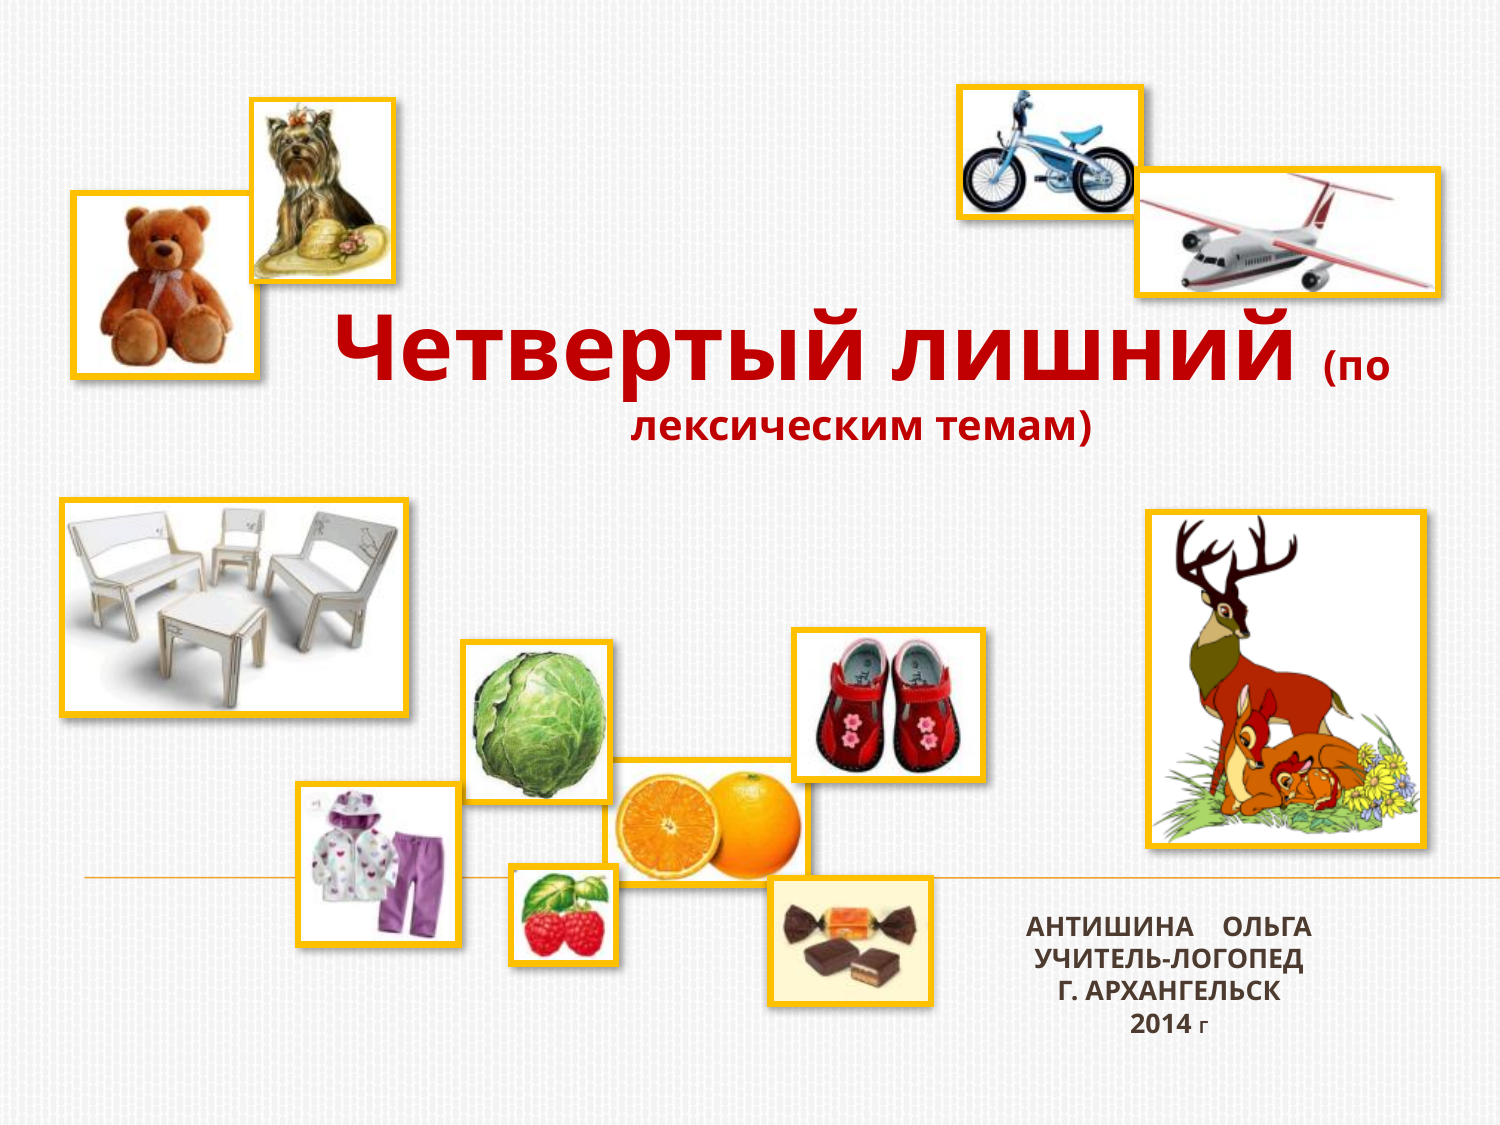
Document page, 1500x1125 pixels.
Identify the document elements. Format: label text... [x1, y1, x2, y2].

picture [253, 101, 392, 280]
picture [513, 762, 929, 1002]
picture [64, 503, 404, 712]
picture [796, 633, 980, 777]
picture [466, 644, 608, 799]
picture [300, 786, 456, 942]
picture [962, 89, 1436, 293]
title Антишина Ольга учитель-логопед г. Архангельск 2014 г [950, 869, 1388, 1047]
subtitle Четвертый лишний (по лексическим темам) [312, 255, 1412, 457]
picture [76, 195, 254, 374]
picture [1151, 514, 1421, 843]
